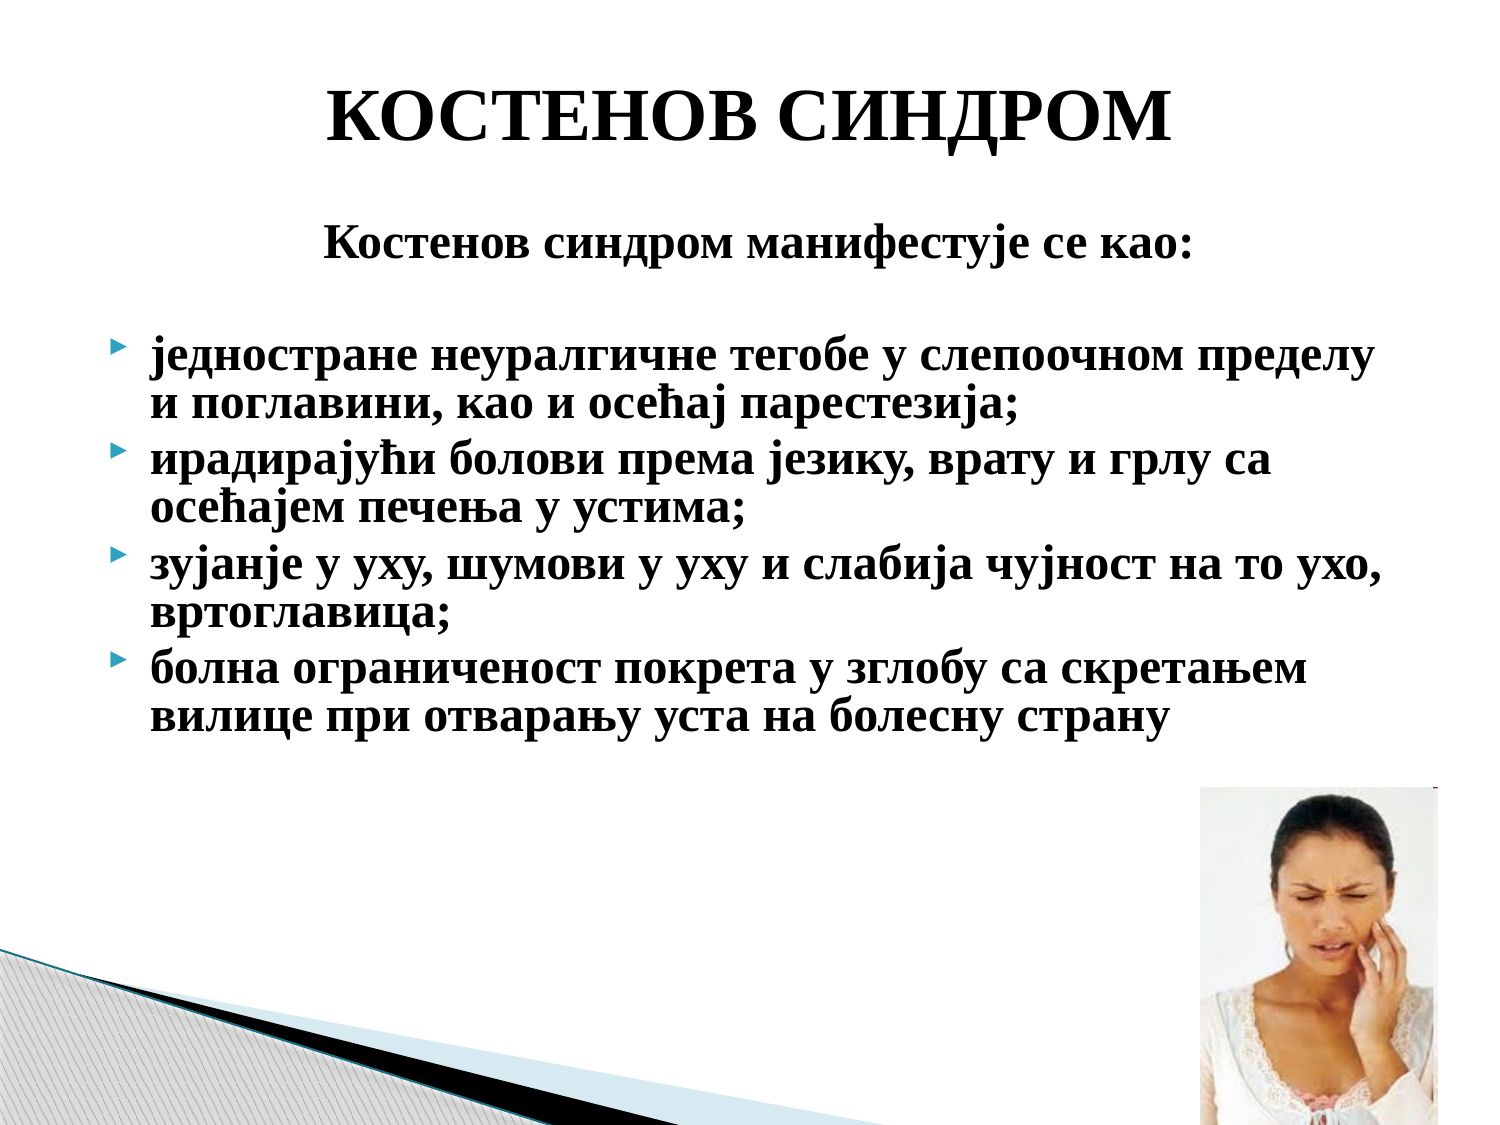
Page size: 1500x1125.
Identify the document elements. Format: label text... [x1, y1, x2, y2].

picture [1199, 787, 1438, 1125]
title КОСТЕНОВ СИНДРОМ [75, 45, 1425, 175]
list Костенов синдром манифестује се као: једностране неуралгичне тегобе у слепоочном пределу и поглавини, као и осећај парестезија; ирадирајући болови према језику, врату и грлу са осећајем печења у устима; зујанје у уху, шумови у уху и слабија чујност на то ухо, вртоглавица; болна ограниченост покрета у зглобу са скретањем вилице при отварању уста на болесну страну [75, 212, 1425, 955]
